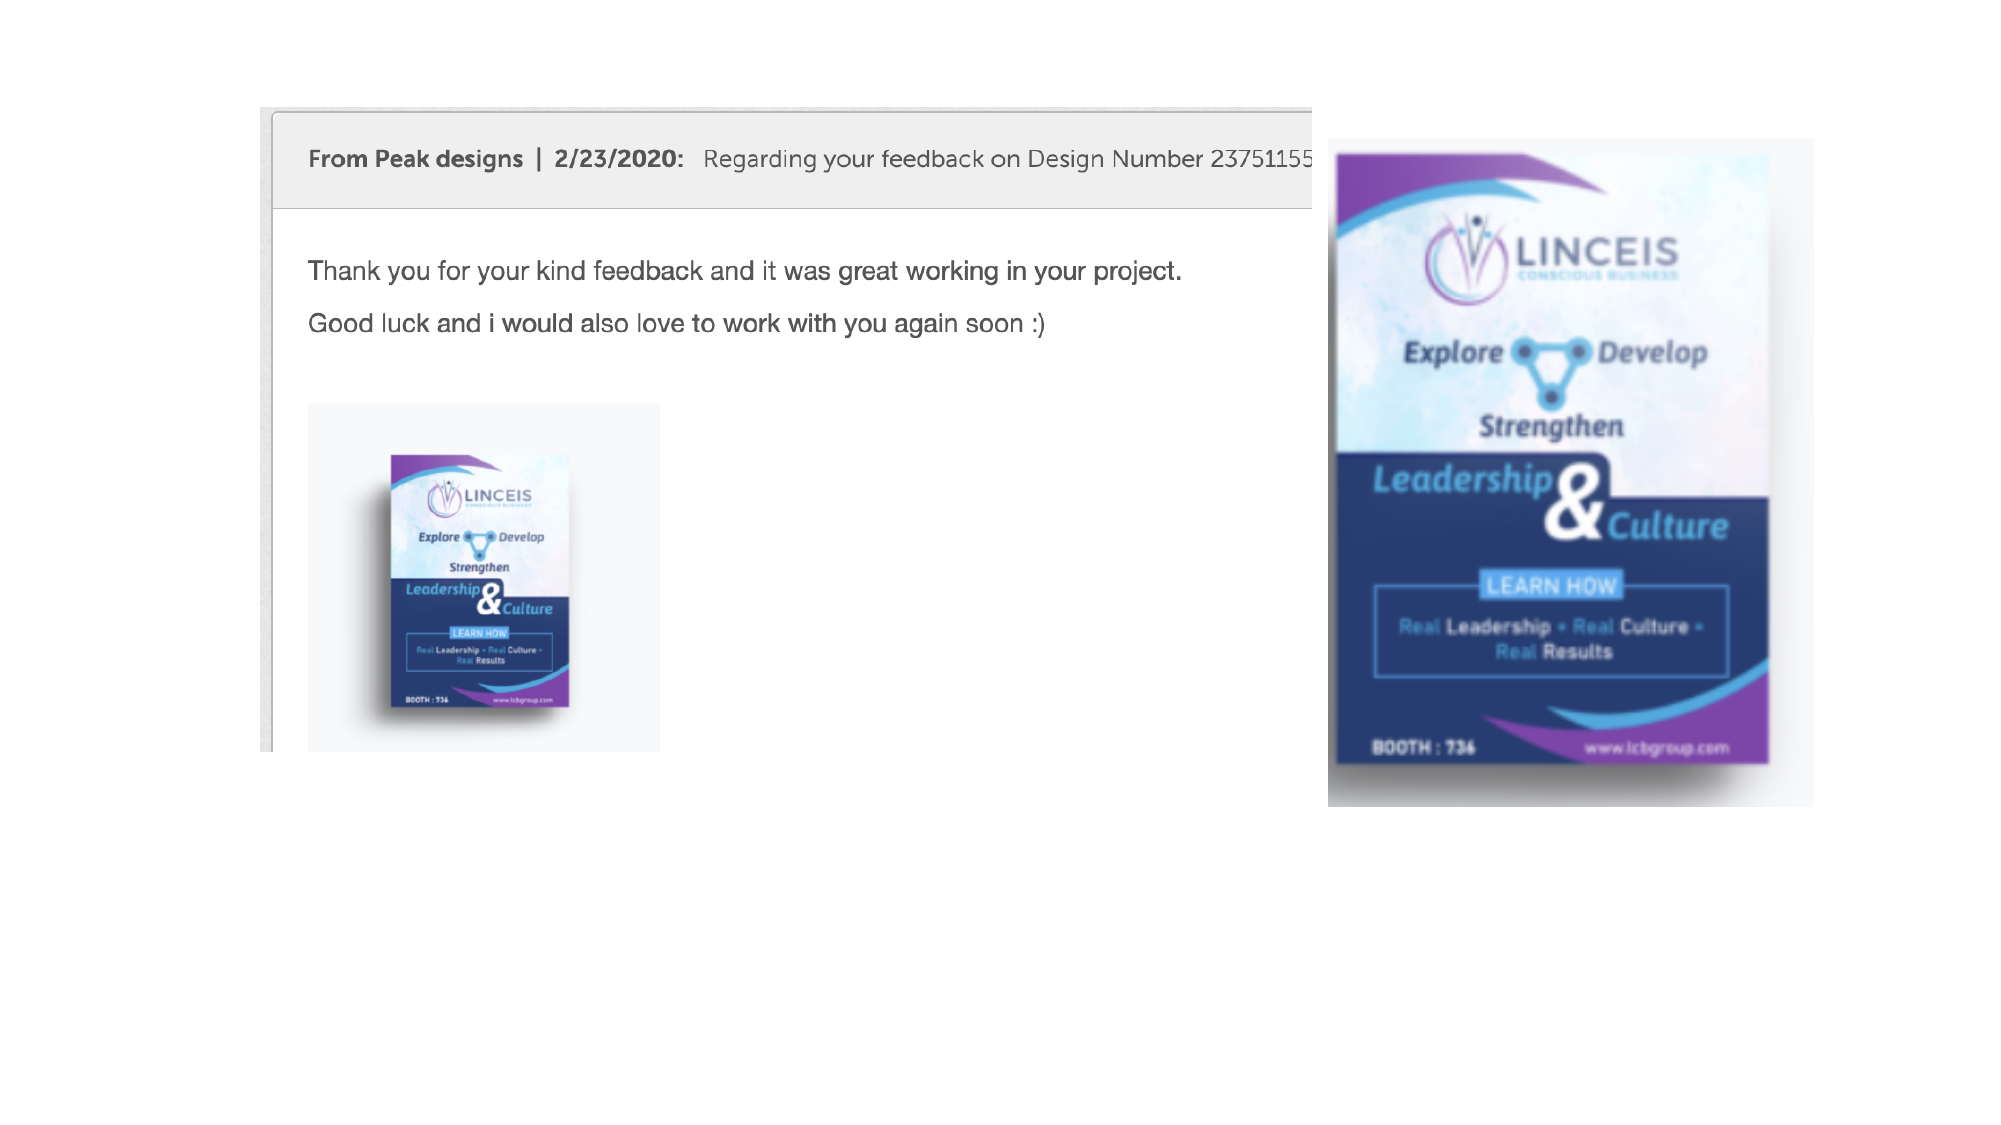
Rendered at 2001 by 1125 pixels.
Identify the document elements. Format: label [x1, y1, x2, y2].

picture [260, 106, 1312, 752]
picture [1328, 138, 1814, 807]
